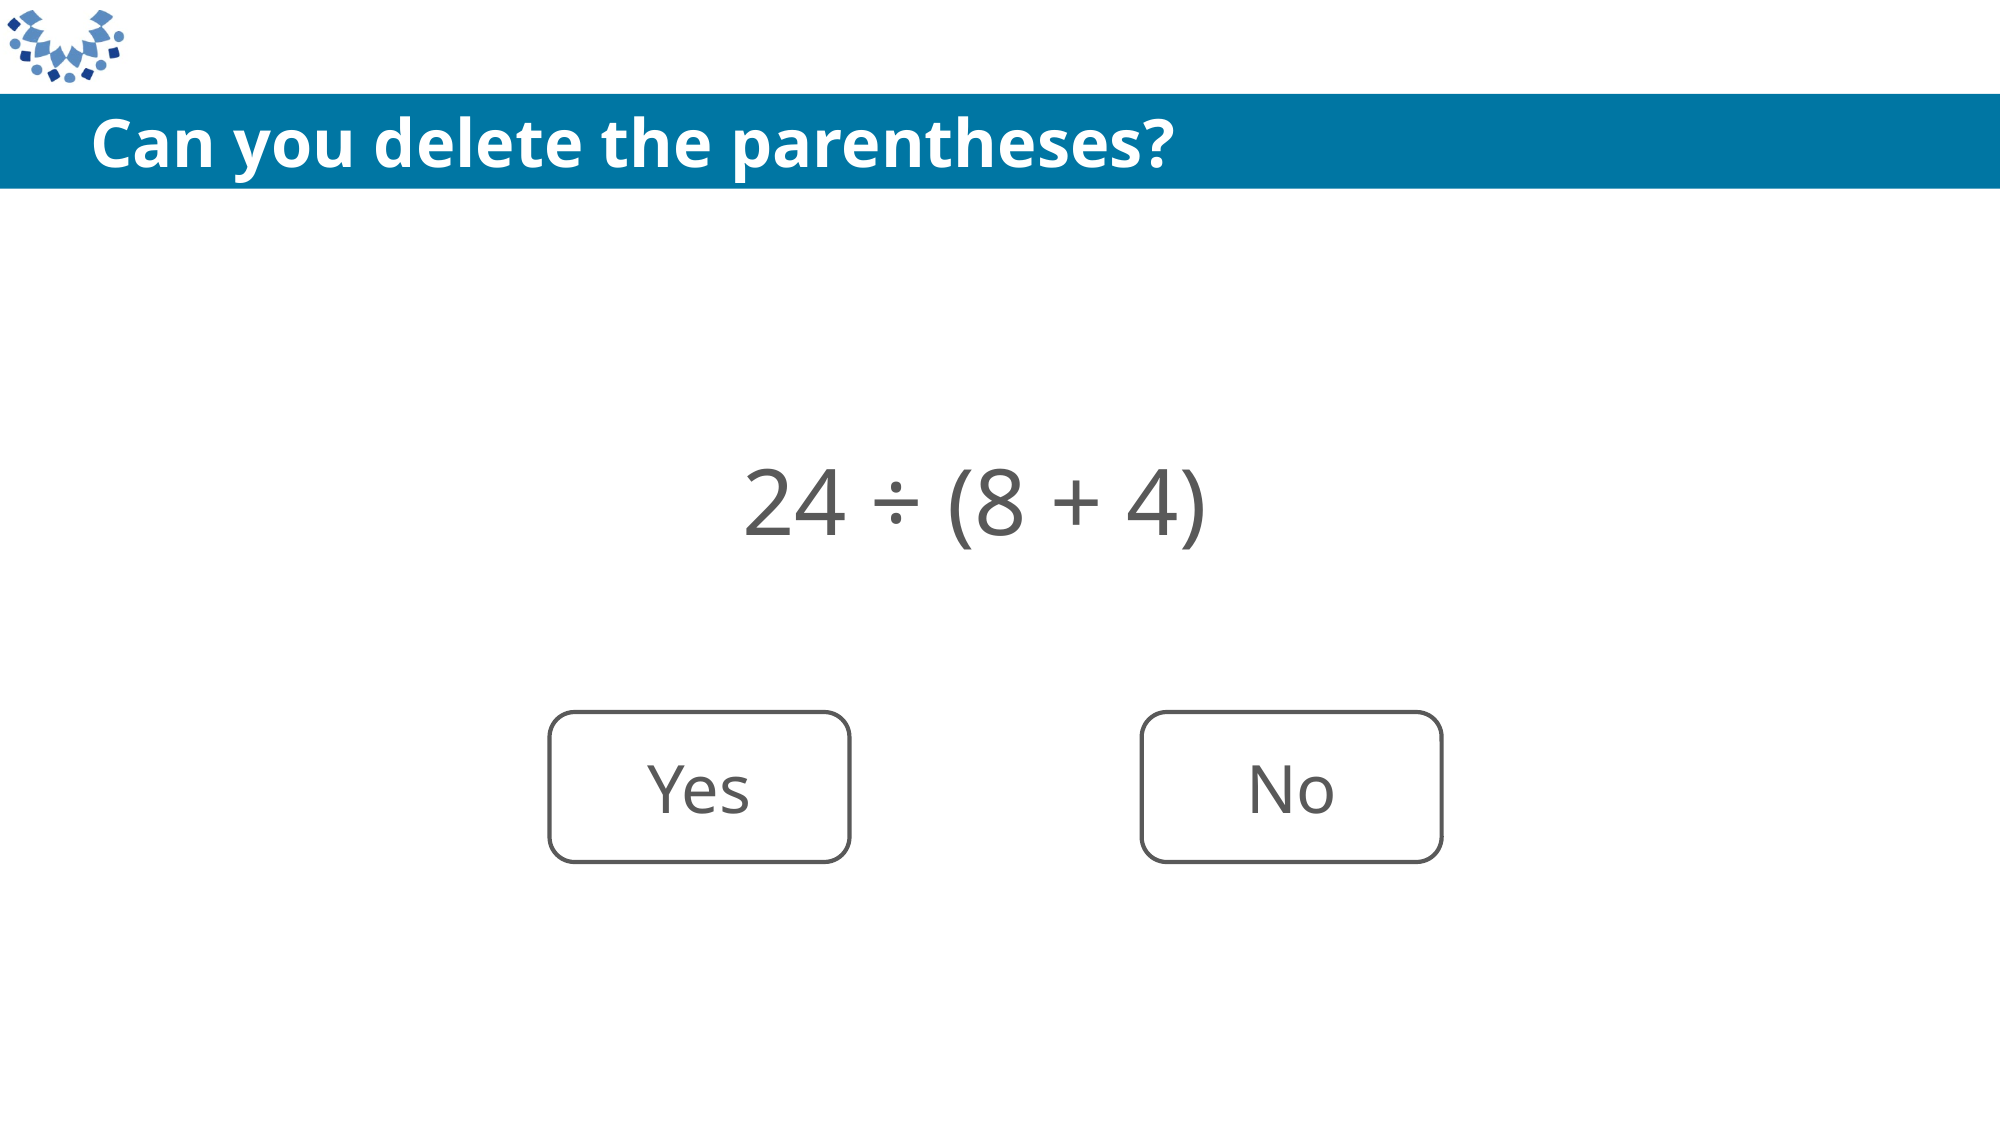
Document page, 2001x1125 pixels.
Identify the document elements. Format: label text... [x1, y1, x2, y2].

text_box No [1139, 709, 1444, 865]
picture [0, 10, 129, 87]
text_box Yes [547, 709, 852, 865]
text_box Can you delete the parentheses? [0, 93, 2000, 189]
text_box 24 ÷ (8 + 4) [727, 436, 1442, 562]
